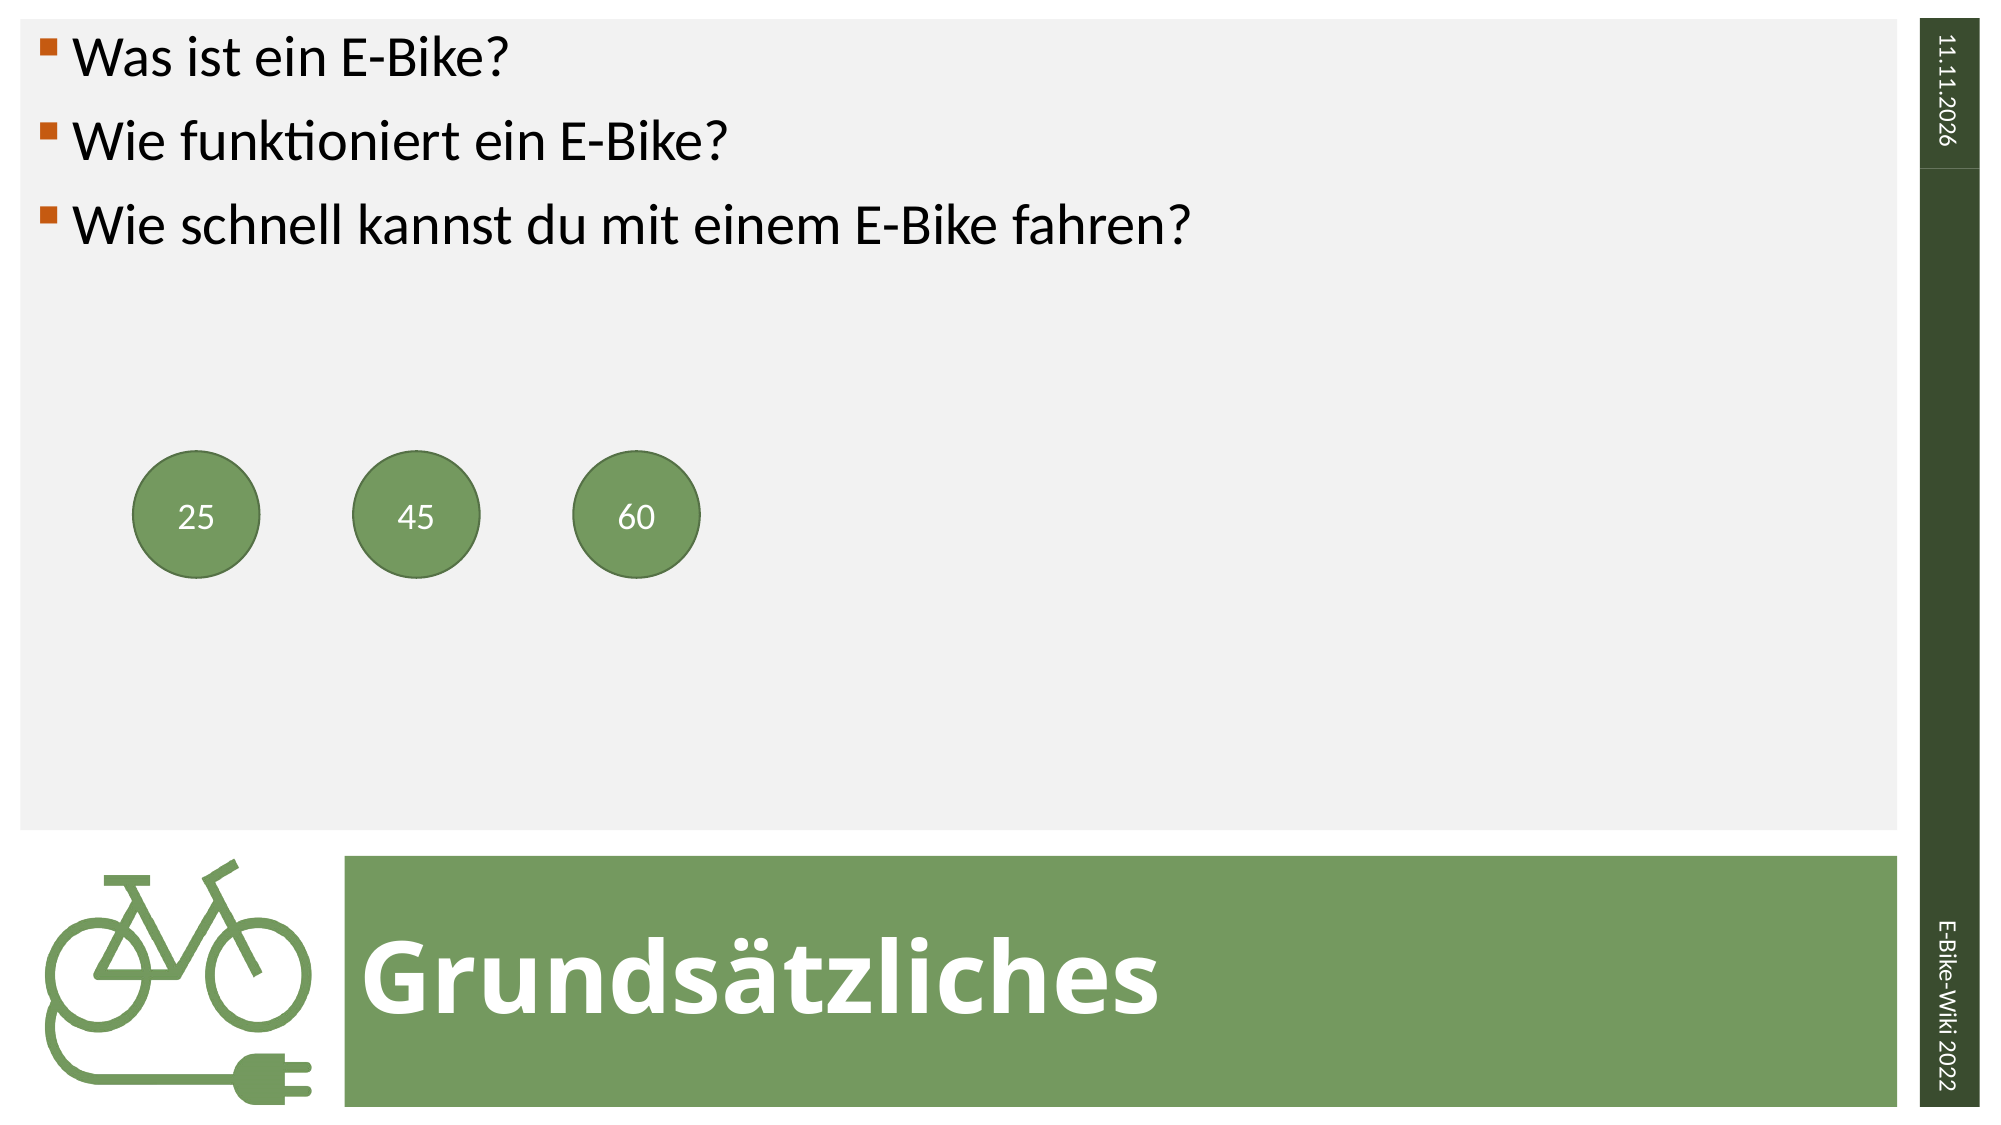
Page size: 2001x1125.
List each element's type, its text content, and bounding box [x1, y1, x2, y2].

list Was ist ein E-Bike? Wie funktioniert ein E-Bike? Wie schnell kannst du mit einem E-Bike fahren? [20, 19, 1898, 831]
text_box 45 [352, 450, 481, 579]
text_box 25 [131, 450, 261, 579]
picture [22, 831, 334, 1125]
title Grundsätzliches [344, 855, 1898, 1107]
footer E-Bike-Wiki 2022 [1919, 168, 1980, 1107]
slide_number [1919, 18, 1980, 168]
text_box 60 [572, 450, 701, 579]
